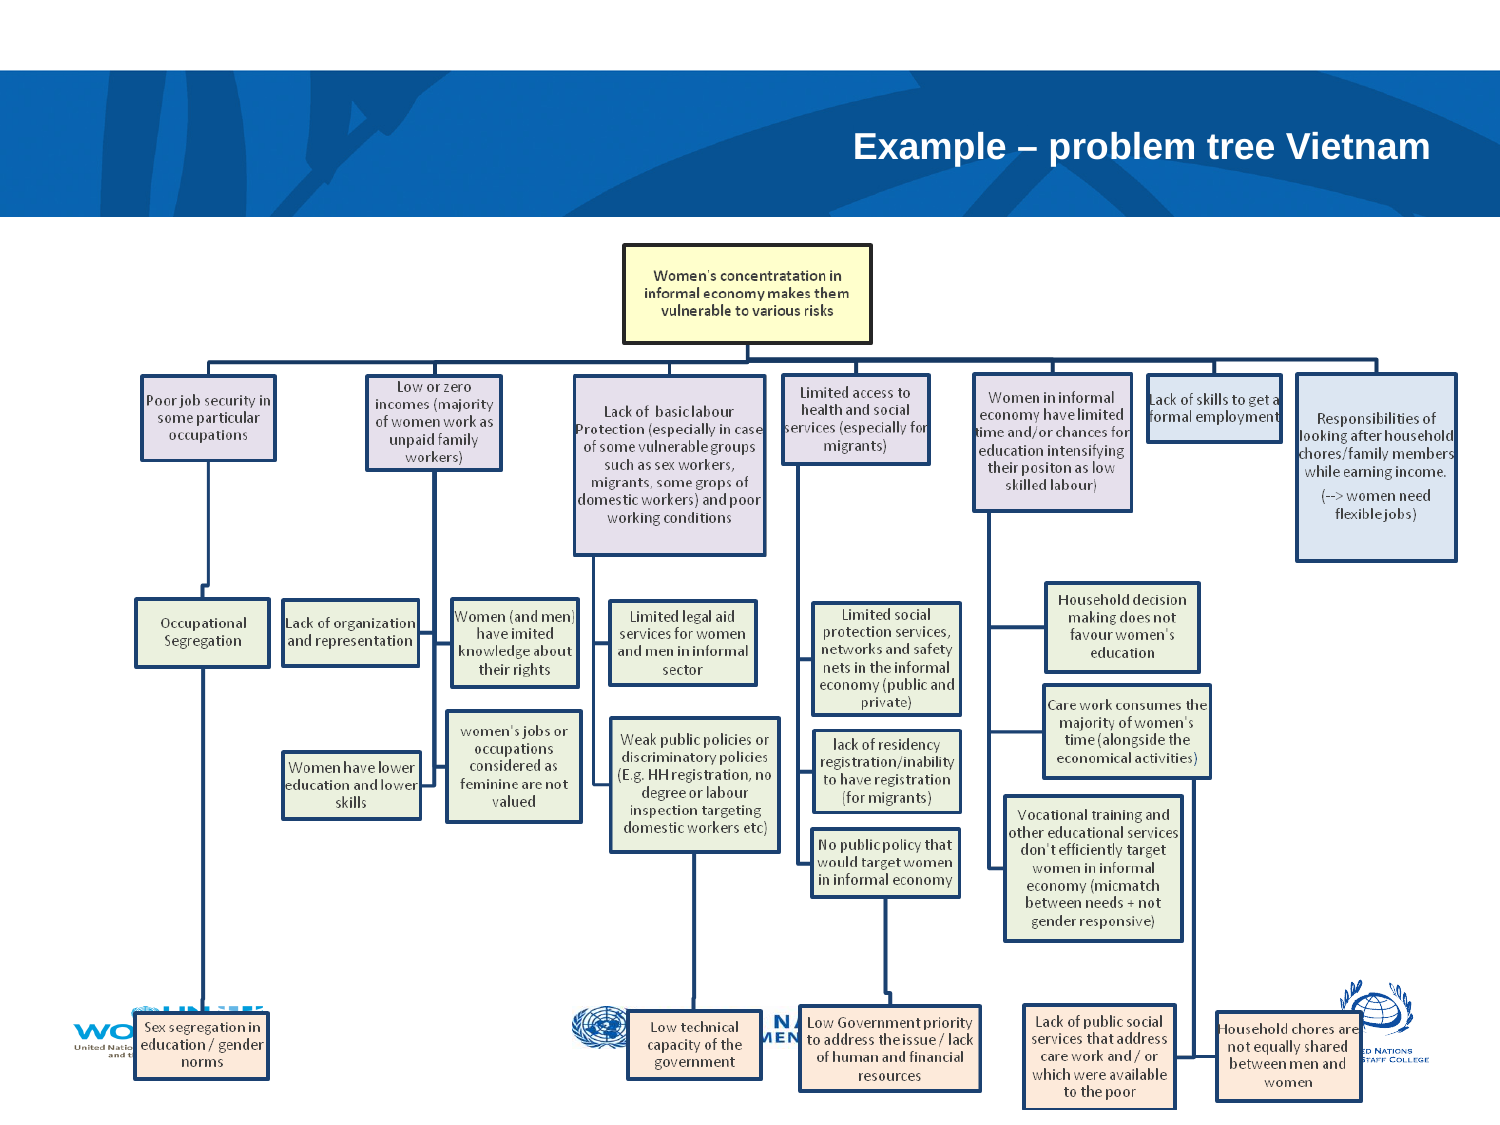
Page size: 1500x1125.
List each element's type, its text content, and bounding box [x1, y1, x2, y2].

title Example – problem tree Vietnam [171, 94, 1447, 195]
picture [0, 70, 1500, 217]
picture [29, 243, 1466, 1125]
